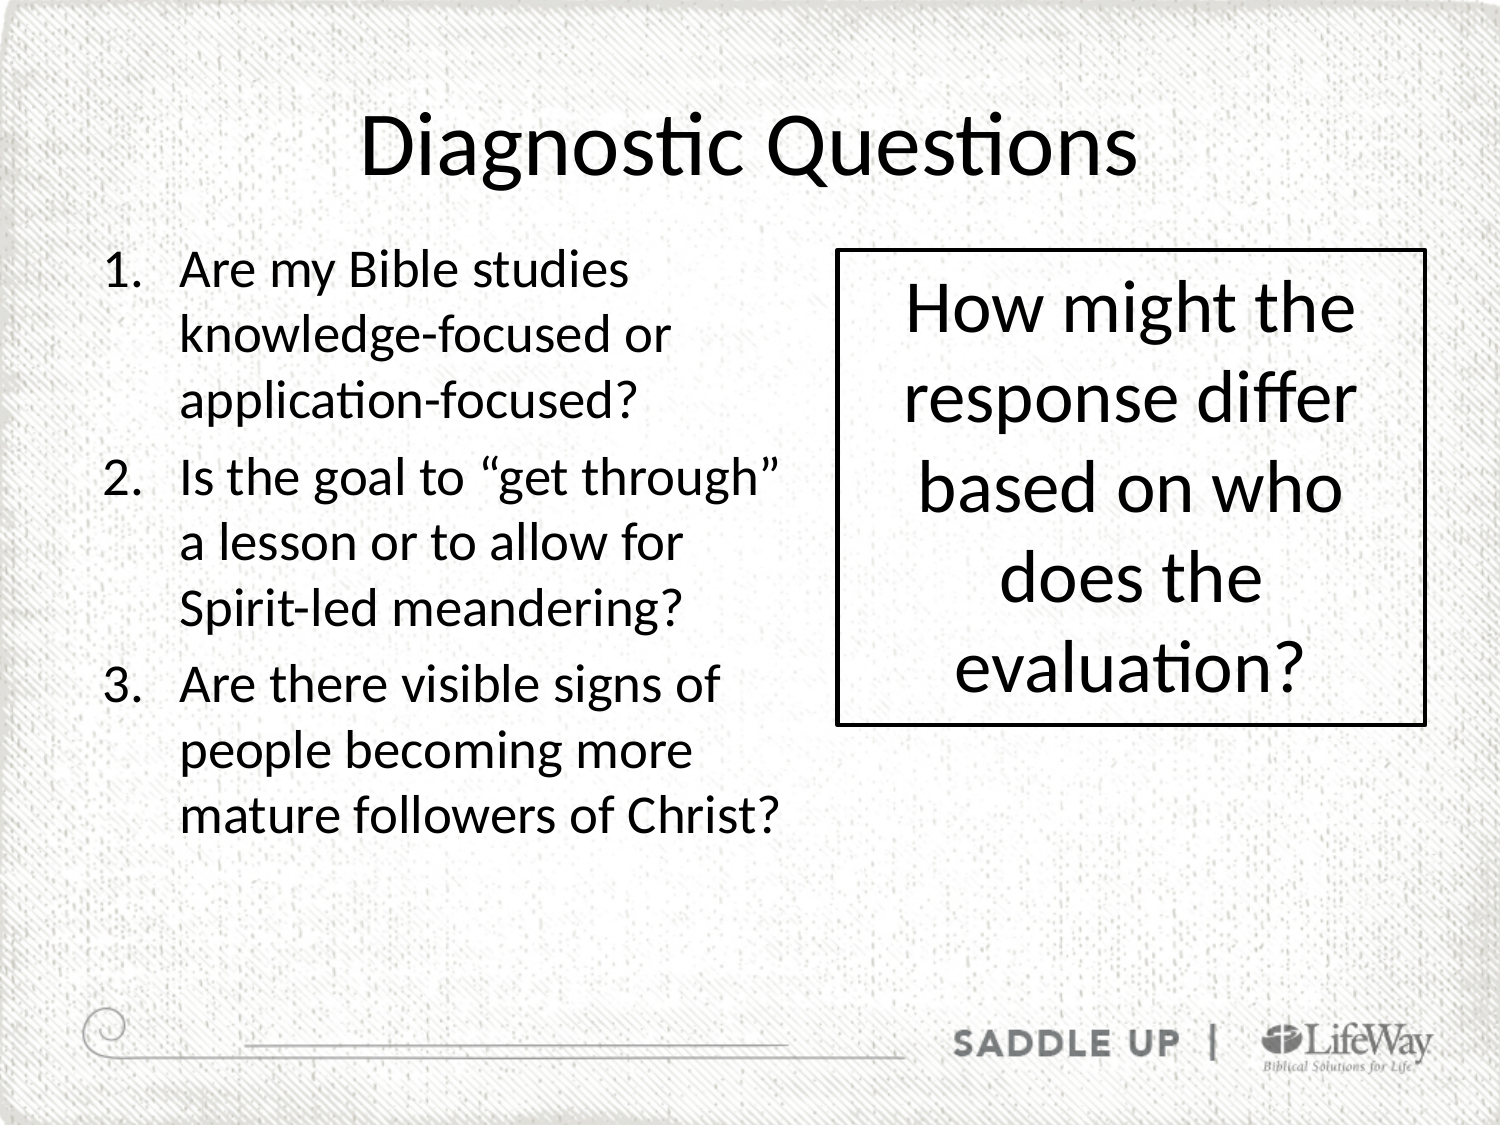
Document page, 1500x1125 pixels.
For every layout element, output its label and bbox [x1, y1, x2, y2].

list [0, 0, 1500, 1125]
